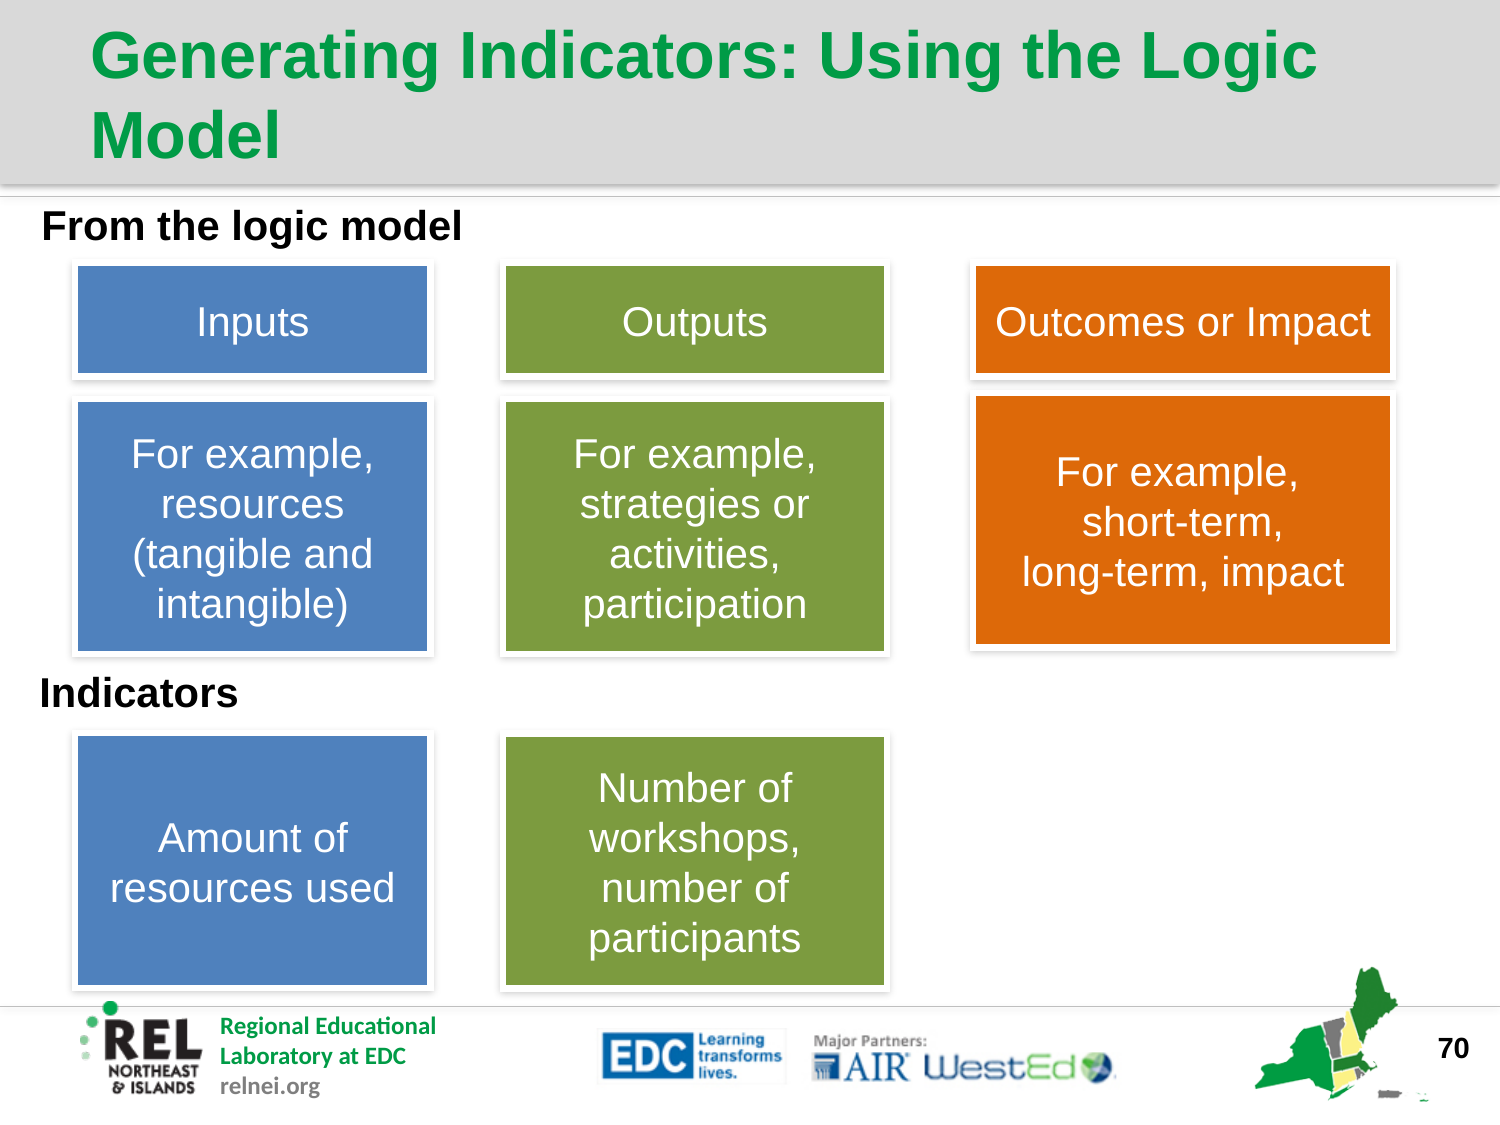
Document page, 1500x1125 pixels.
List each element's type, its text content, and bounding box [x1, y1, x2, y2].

list . [75, 262, 1425, 982]
text_box Outputs [503, 262, 887, 377]
picture [1245, 964, 1442, 1103]
text_box From the logic model [26, 191, 478, 257]
slide_number 70 [1393, 1016, 1485, 1077]
text_box For example, short-term, long-term, impact [973, 392, 1394, 648]
text_box Indicators [24, 658, 286, 724]
text_box Inputs [74, 262, 431, 377]
picture [594, 1028, 1138, 1091]
text_box For example, strategies or activities, participation [503, 398, 887, 654]
text_box Outcomes or Impact [973, 262, 1394, 377]
picture [80, 1001, 227, 1108]
title Generating Indicators: Using the Logic Model [75, 67, 1425, 207]
text_box Number of workshops, number of participants [503, 733, 887, 989]
text_box For example, resources (tangible and intangible) [74, 398, 431, 654]
text_box Amount of resources used [74, 733, 431, 988]
